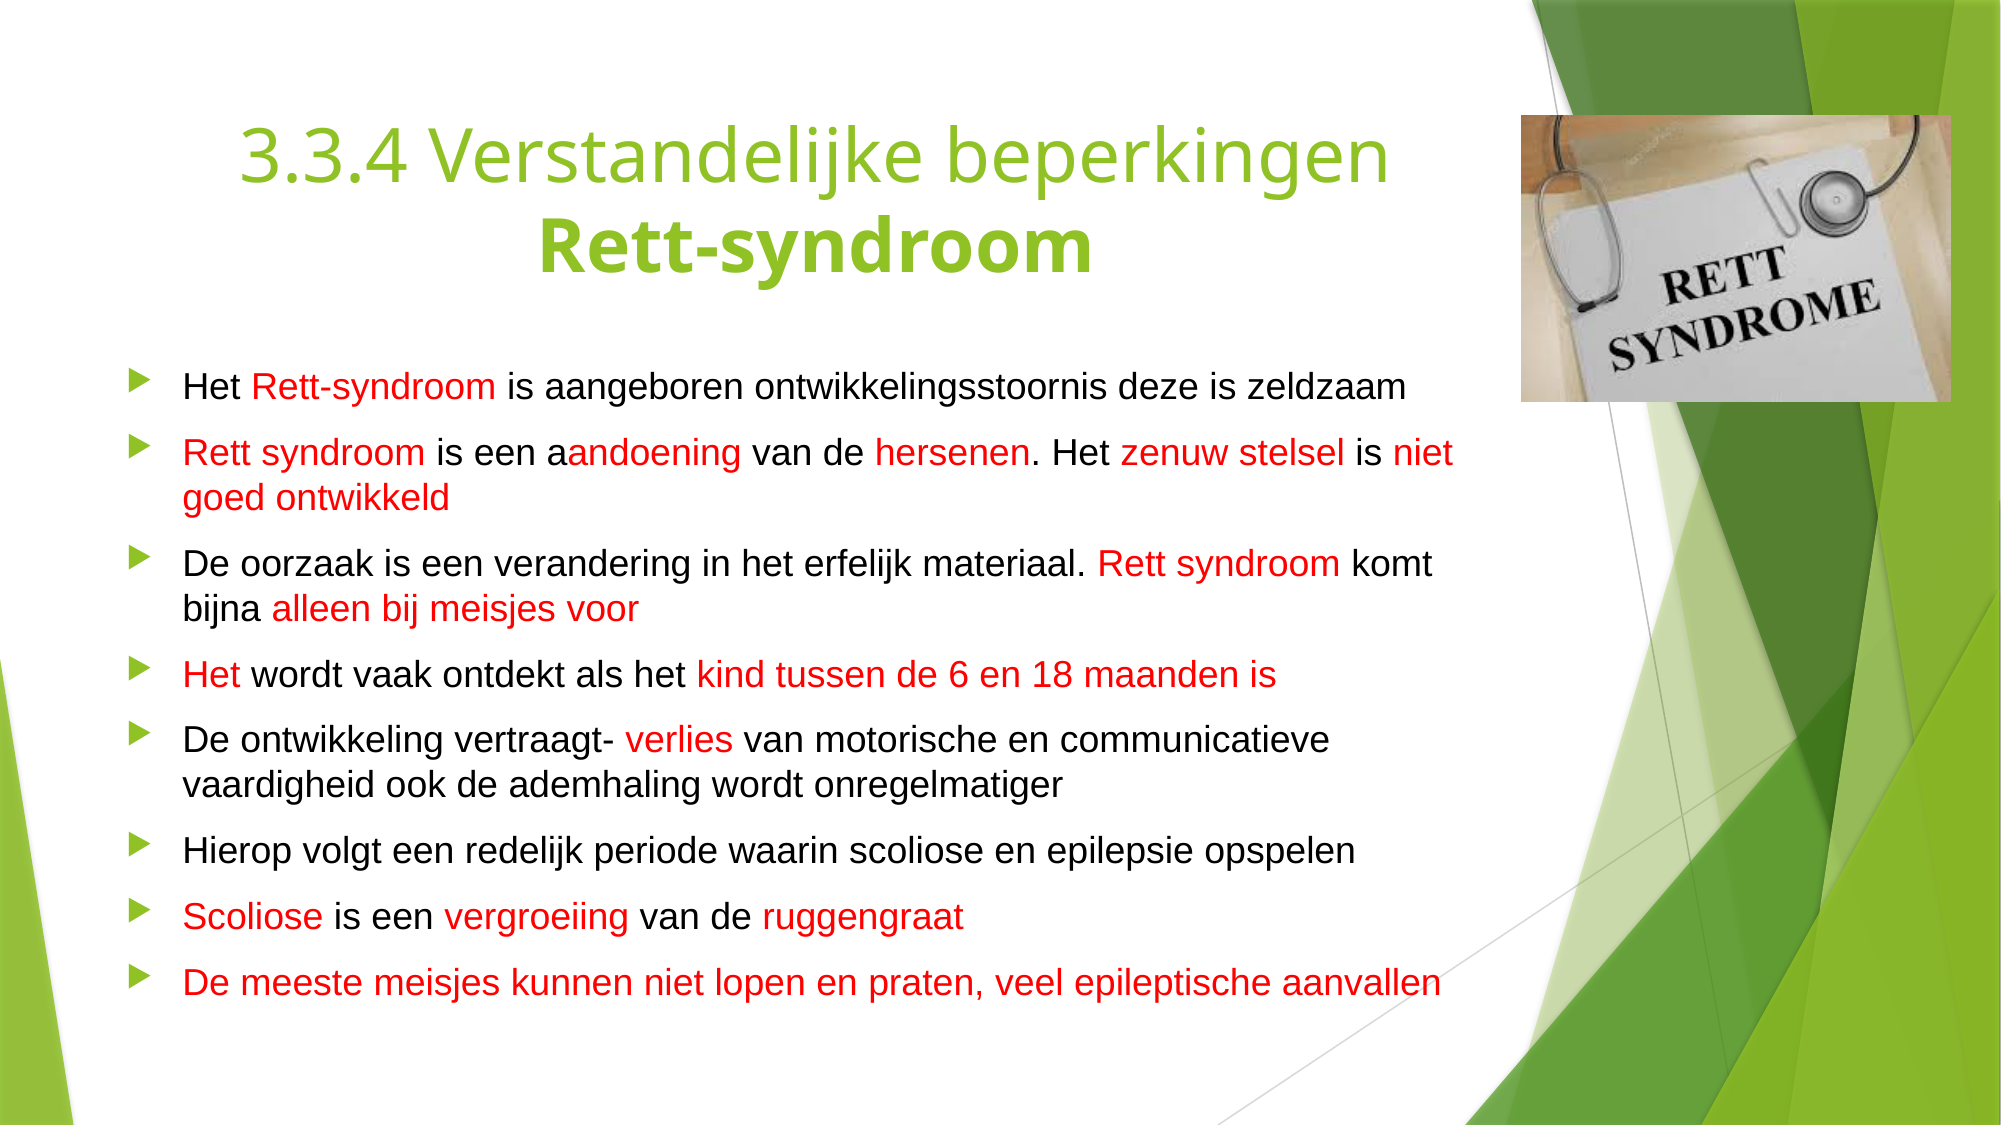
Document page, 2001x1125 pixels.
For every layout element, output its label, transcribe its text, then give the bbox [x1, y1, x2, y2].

picture [1520, 115, 1952, 402]
title 3.3.4 Verstandelijke beperkingen Rett-syndroom [111, 99, 1522, 317]
list Het Rett-syndroom is aangeboren ontwikkelingsstoornis deze is zeldzaam Rett syndroom is een aandoening van de hersenen. Het zenuw stelsel is niet goed ontwikkeld De oorzaak is een verandering in het erfelijk materiaal. Rett syndroom komt bijna alleen bij meisjes voor Het wordt vaak ontdekt als het kind tussen de 6 en 18 maanden is De ontwikkeling vertraagt- verlies van motorische en communicatieve vaardigheid ook de ademhaling wordt onregelmatiger Hierop volgt een redelijk periode waarin scoliose en epilepsie opspelen Scoliose is een vergroeiing van de ruggengraat De meeste meisjes kunnen niet lopen en praten, veel epileptische aanvallen [111, 354, 1522, 1042]
